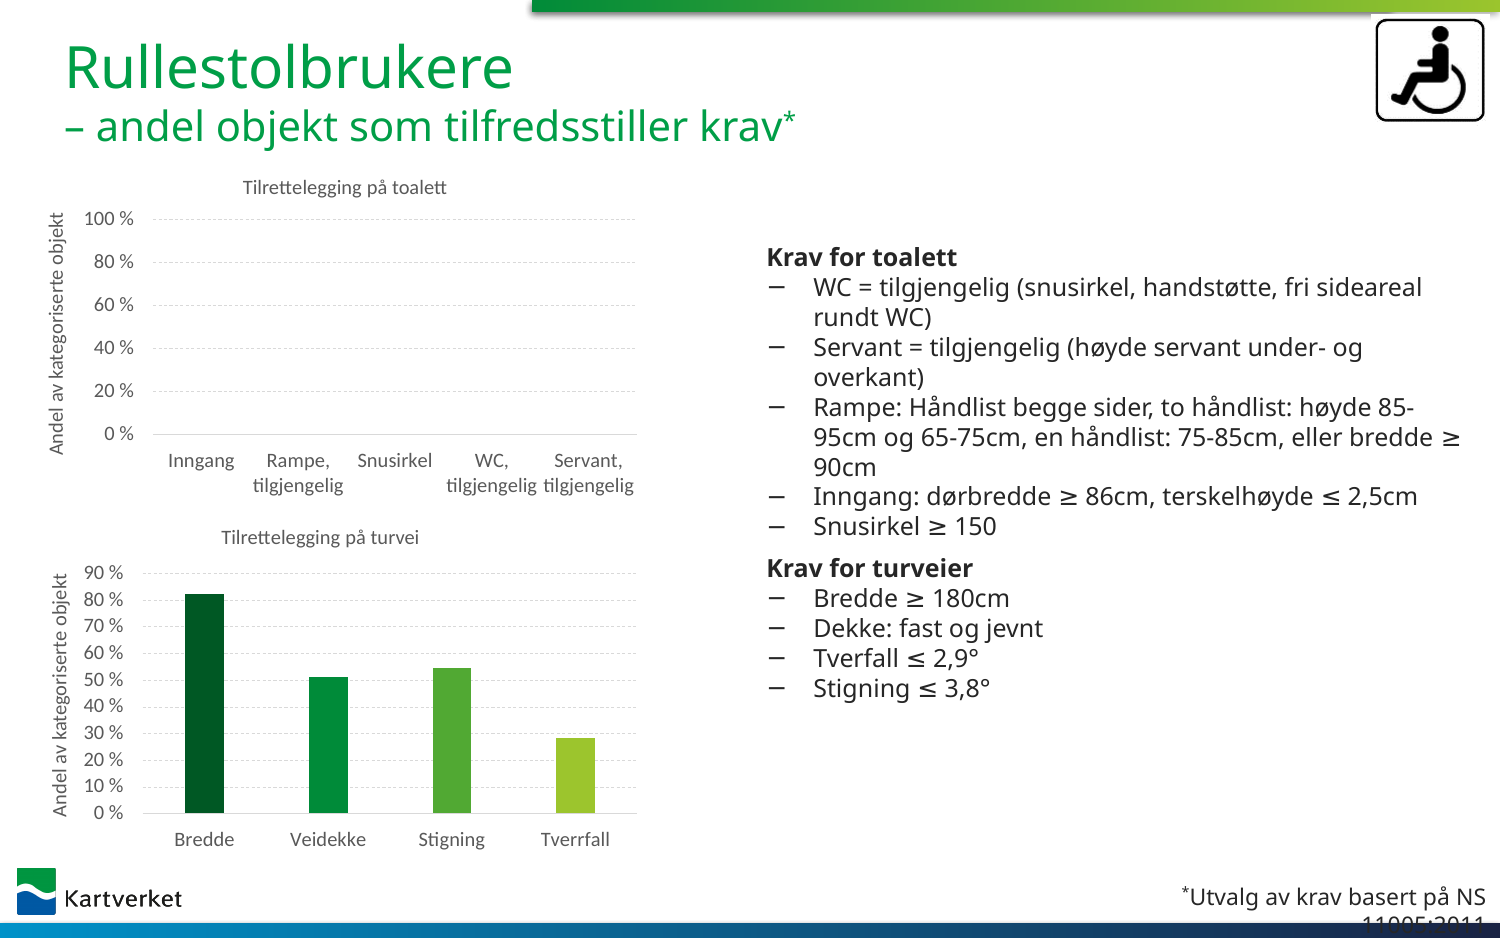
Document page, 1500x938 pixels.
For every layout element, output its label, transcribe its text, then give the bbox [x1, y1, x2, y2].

picture [41, 520, 650, 859]
text_box Rullestolbrukere – andel objekt som tilfredsstiller krav* [49, 14, 1431, 158]
picture [41, 166, 650, 505]
text_box Krav for toalett WC = tilgjengelig (snusirkel, handstøtte, fri sideareal rundt WC) Servant = tilgjengelig (høyde servant under- og overkant) Rampe: Håndlist begge sider, to håndlist: høyde 85-95cm og 65-75cm, en håndlist: 75-85cm, eller bredde ≥ 90cm Inngang: dørbredde ≥ 86cm, terskelhøyde ≤ 2,5cm Snusirkel ≥ 150 [751, 234, 1483, 545]
text_box Krav for turveier Bredde ≥ 180cm Dekke: fast og jevnt Tverfall ≤ 2,9° Stigning ≤ 3,8° [751, 545, 1483, 710]
picture [1371, 13, 1491, 127]
text_box *Utvalg av krav basert på NS 11005:2011 [1068, 873, 1500, 938]
